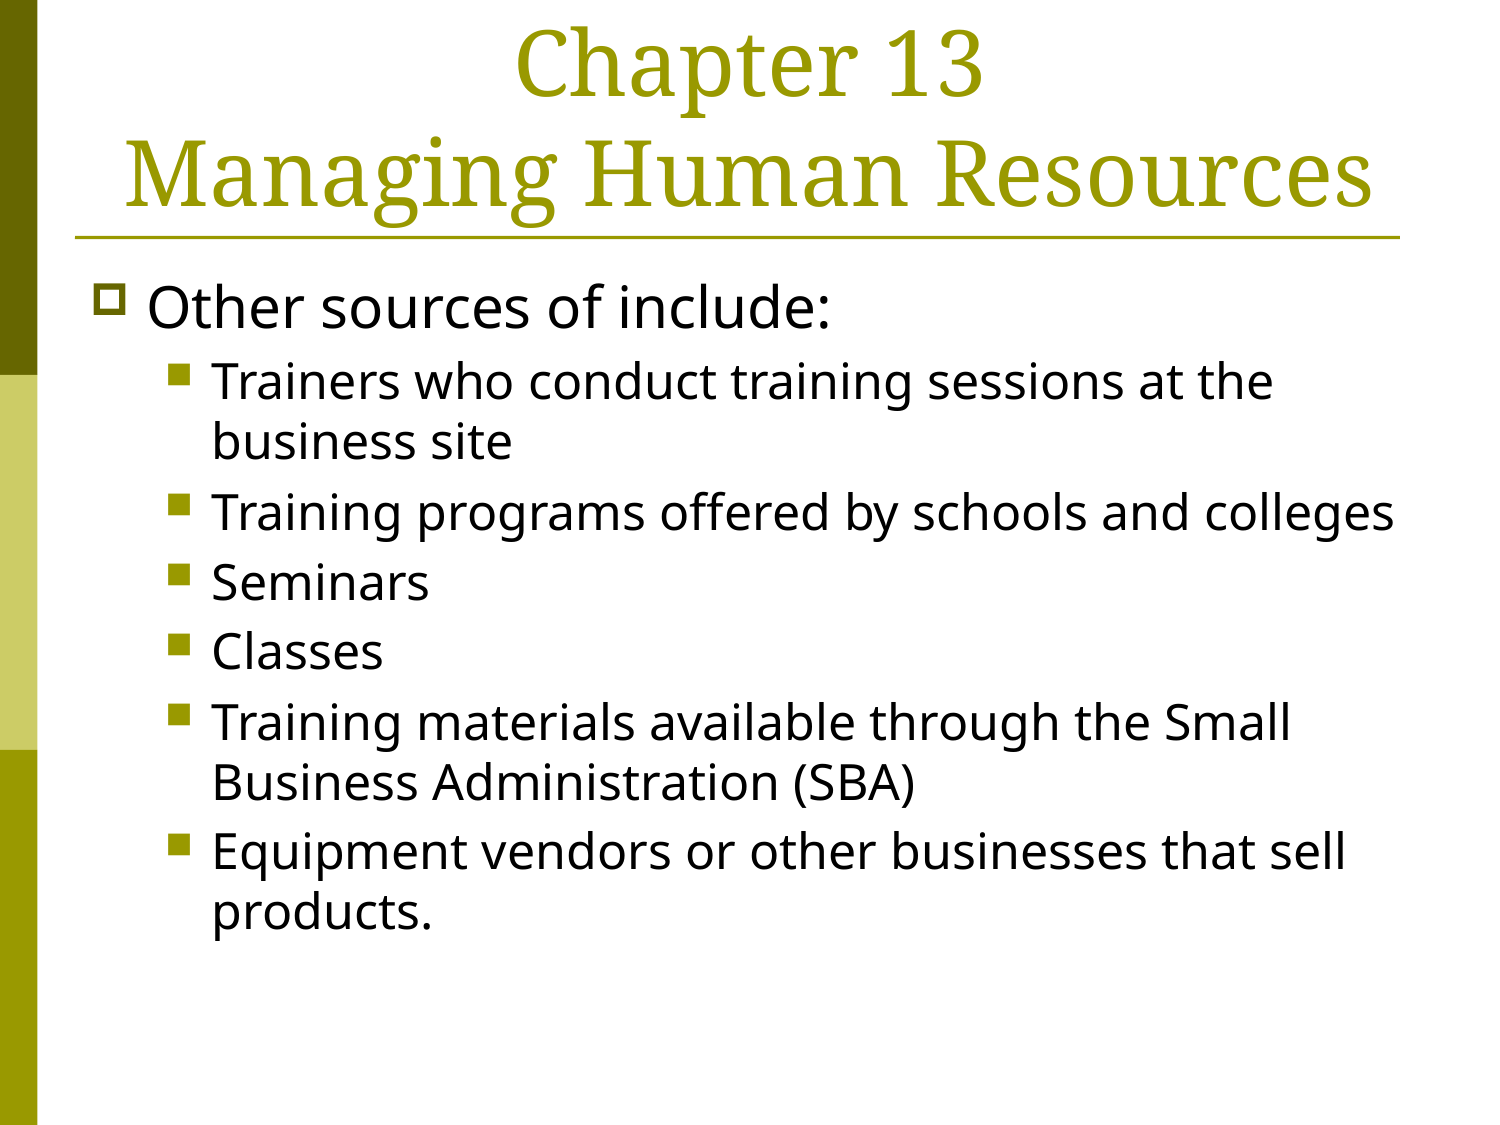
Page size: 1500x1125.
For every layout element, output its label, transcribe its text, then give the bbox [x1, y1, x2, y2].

title Chapter 13 Managing Human Resources [74, 45, 1426, 233]
list Other sources of include: Trainers who conduct training sessions at the business site Training programs offered by schools and colleges Seminars Classes Training materials available through the Small Business Administration (SBA) Equipment vendors or other businesses that sell products. [74, 262, 1426, 1006]
